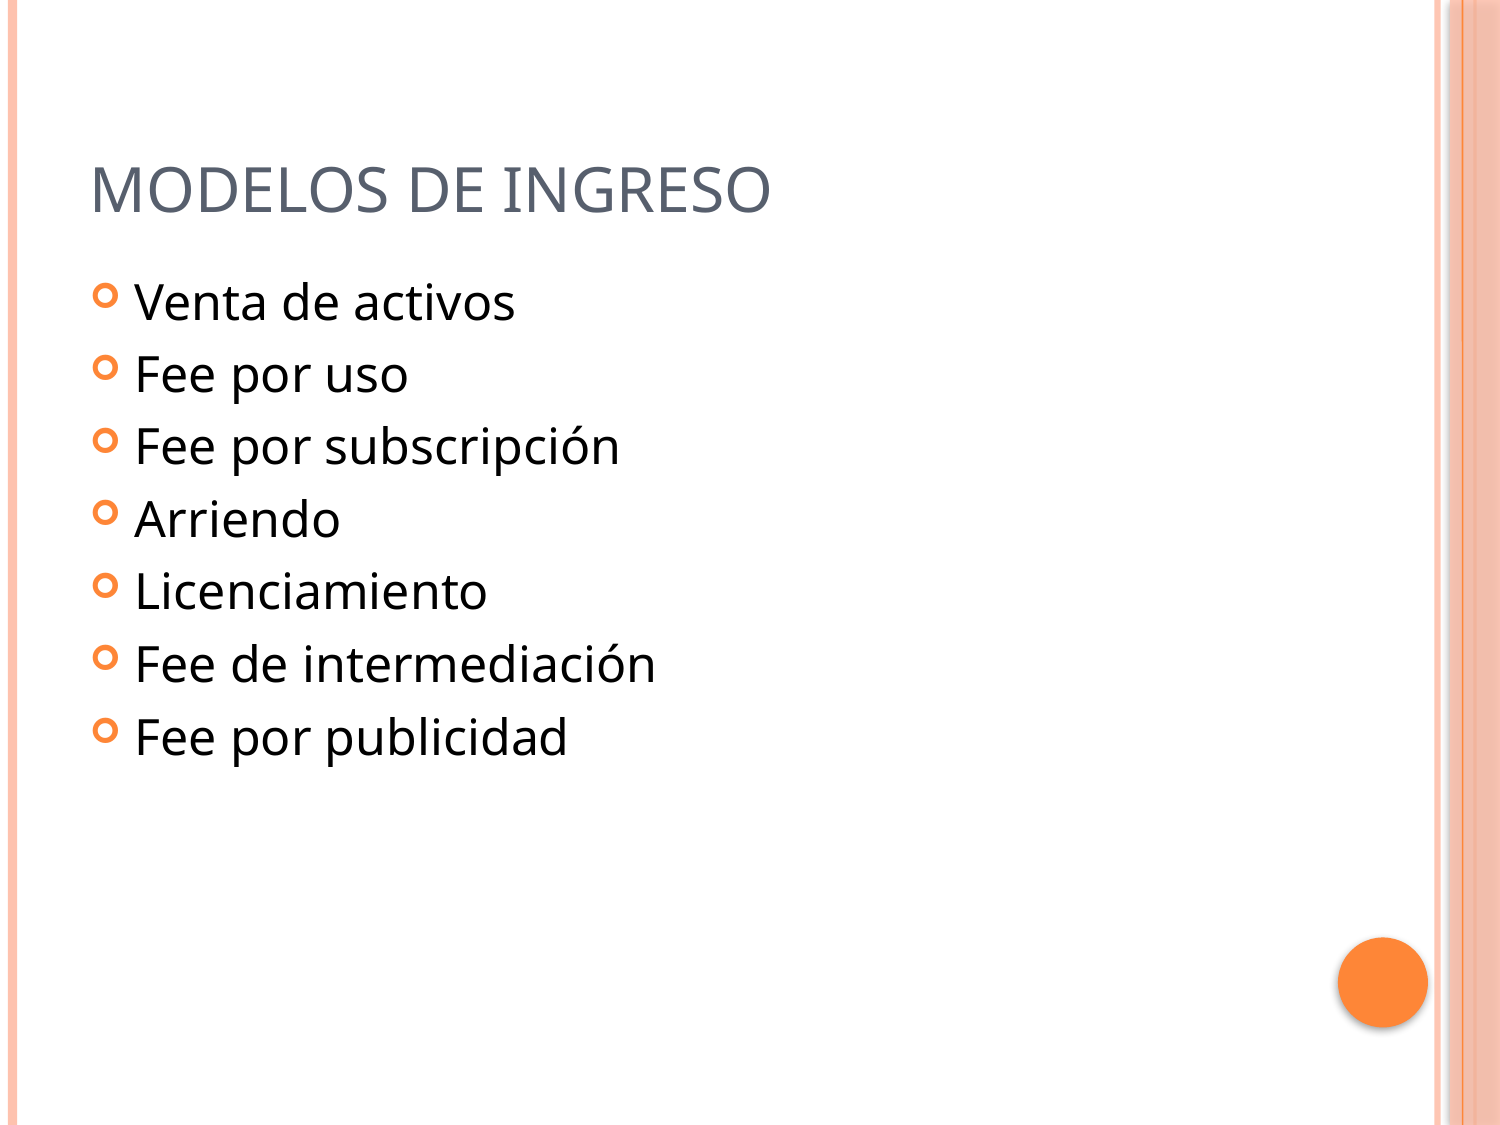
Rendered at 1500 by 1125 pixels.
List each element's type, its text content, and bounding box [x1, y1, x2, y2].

list Venta de activos Fee por uso Fee por subscripción Arriendo Licenciamiento Fee de intermediación Fee por publicidad [75, 262, 1300, 1062]
title Modelos de Ingreso [75, 45, 1300, 233]
